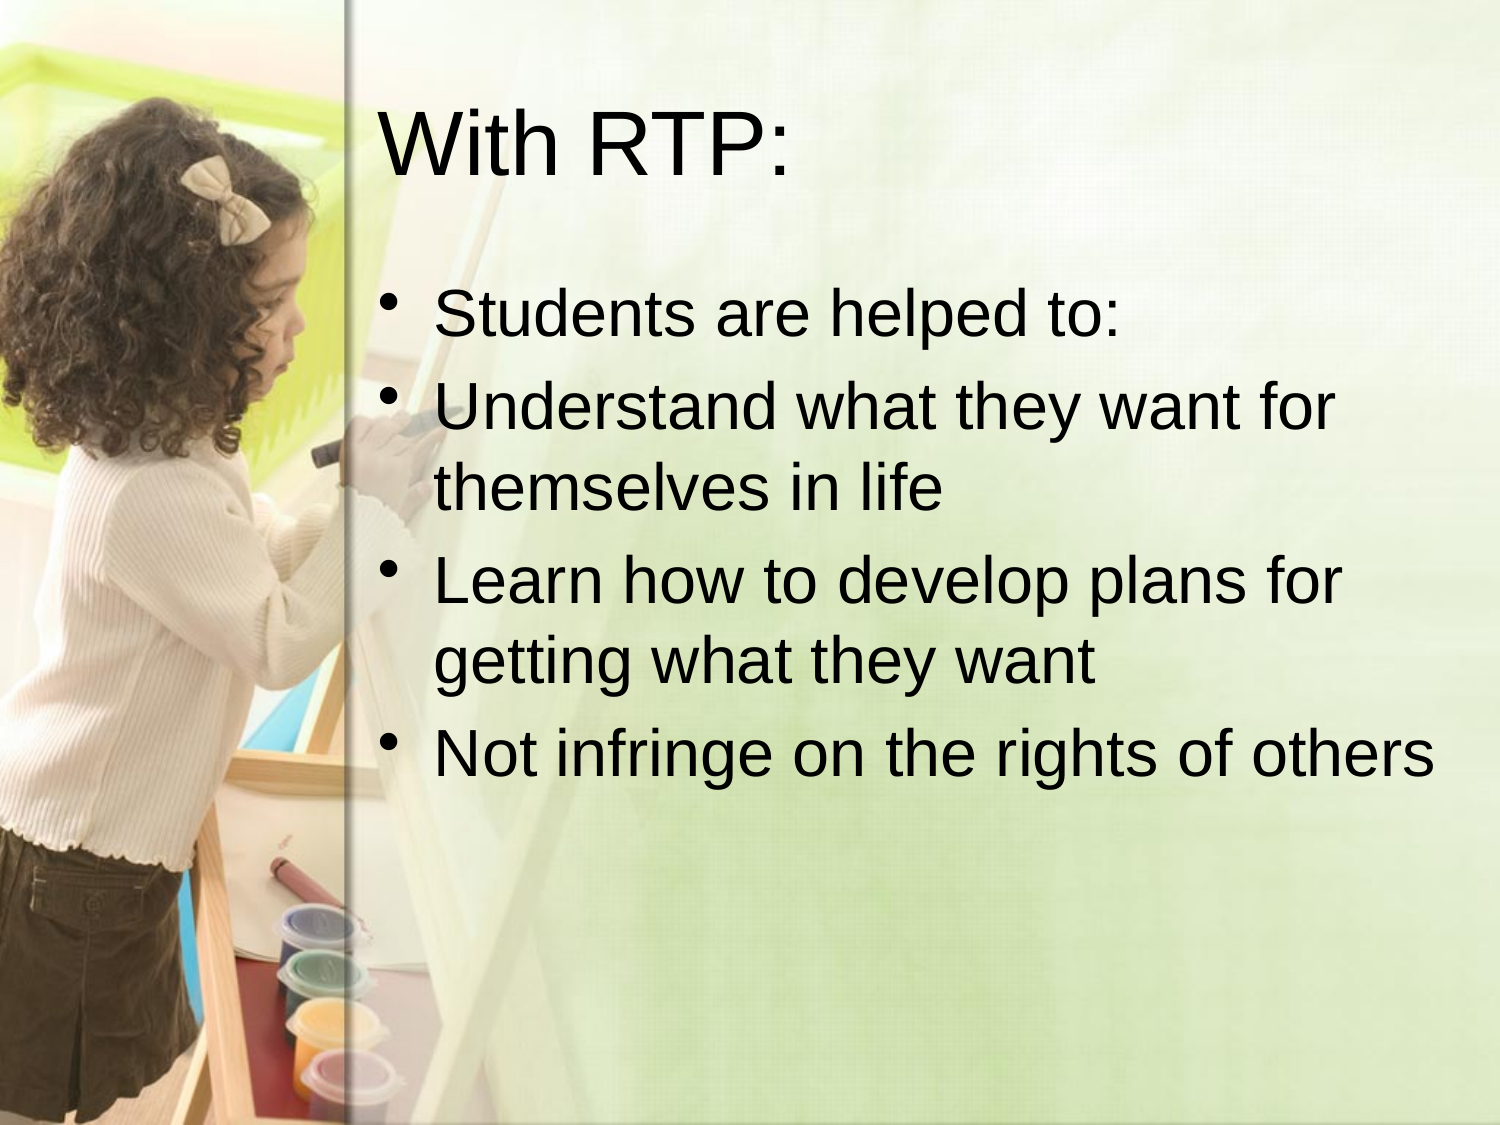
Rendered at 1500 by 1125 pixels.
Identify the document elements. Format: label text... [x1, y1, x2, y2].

title With RTP: [362, 44, 1488, 233]
picture [0, 0, 1500, 1125]
list Students are helped to: Understand what they want for themselves in life Learn how to develop plans for getting what they want Not infringe on the rights of others [362, 262, 1488, 1006]
